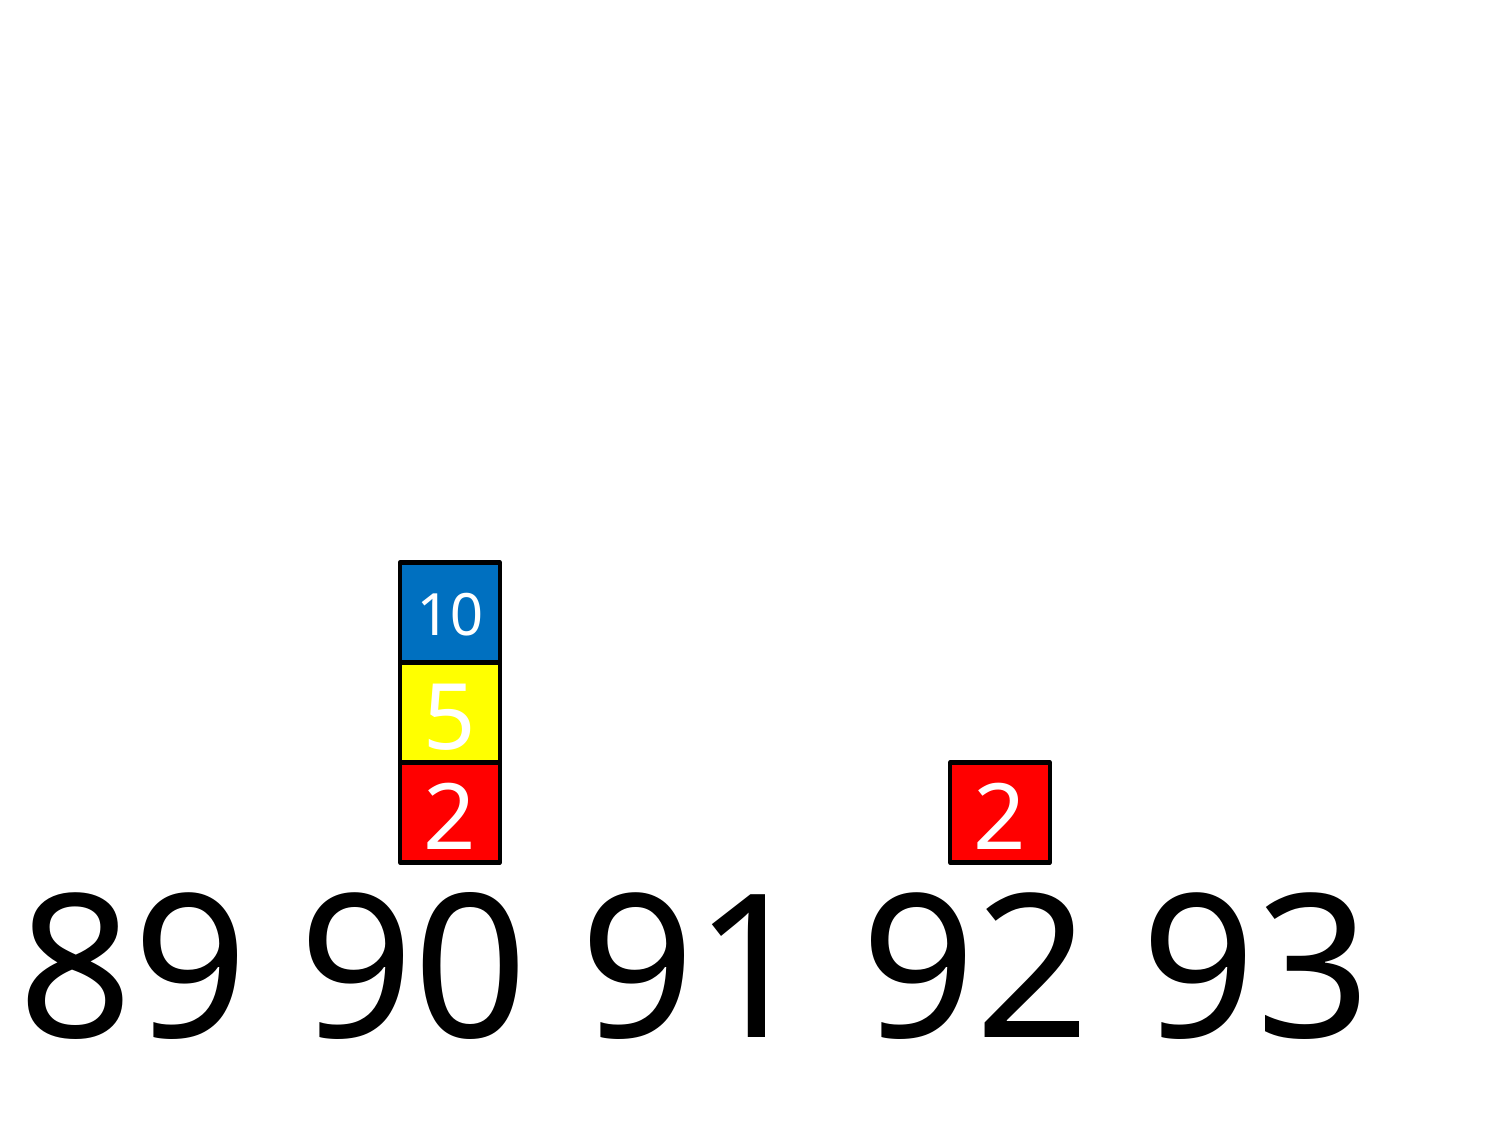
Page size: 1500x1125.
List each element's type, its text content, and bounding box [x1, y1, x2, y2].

text_box 89 90 91 92 93 [0, 829, 1500, 1085]
text_box 2 [948, 760, 1052, 865]
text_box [399, 562, 501, 863]
